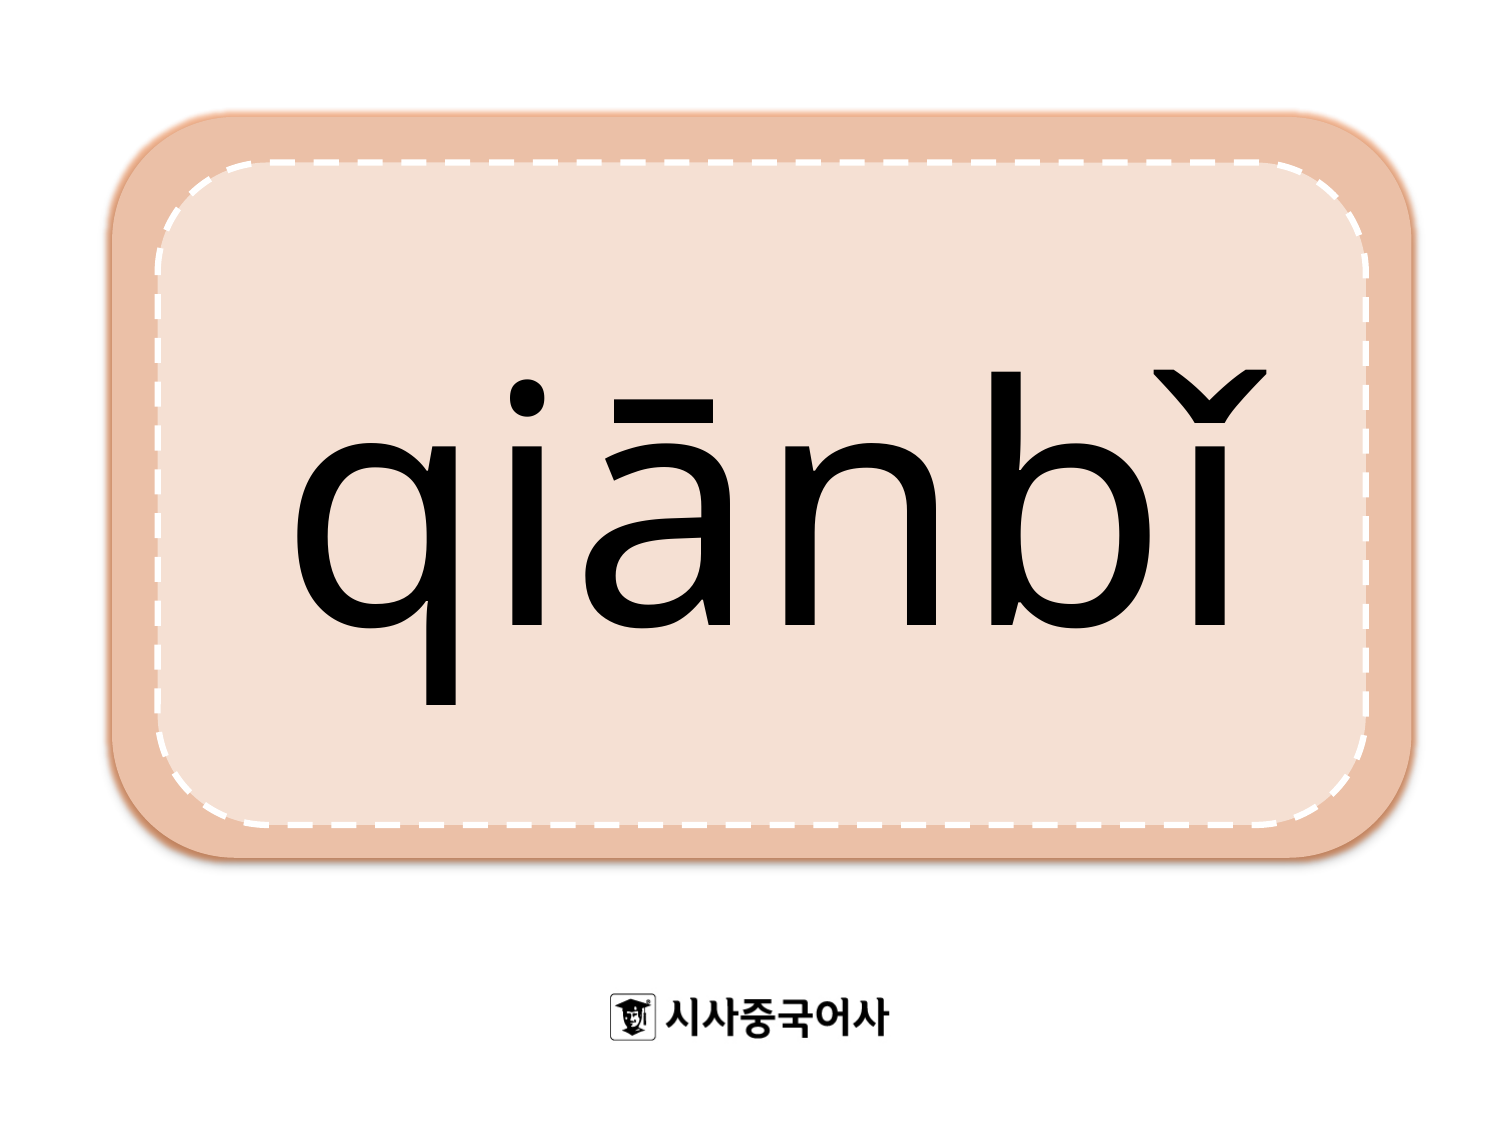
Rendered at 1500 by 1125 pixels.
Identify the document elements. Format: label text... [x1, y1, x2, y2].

picture [602, 987, 898, 1047]
text_box qiānbǐ [162, 160, 1371, 824]
